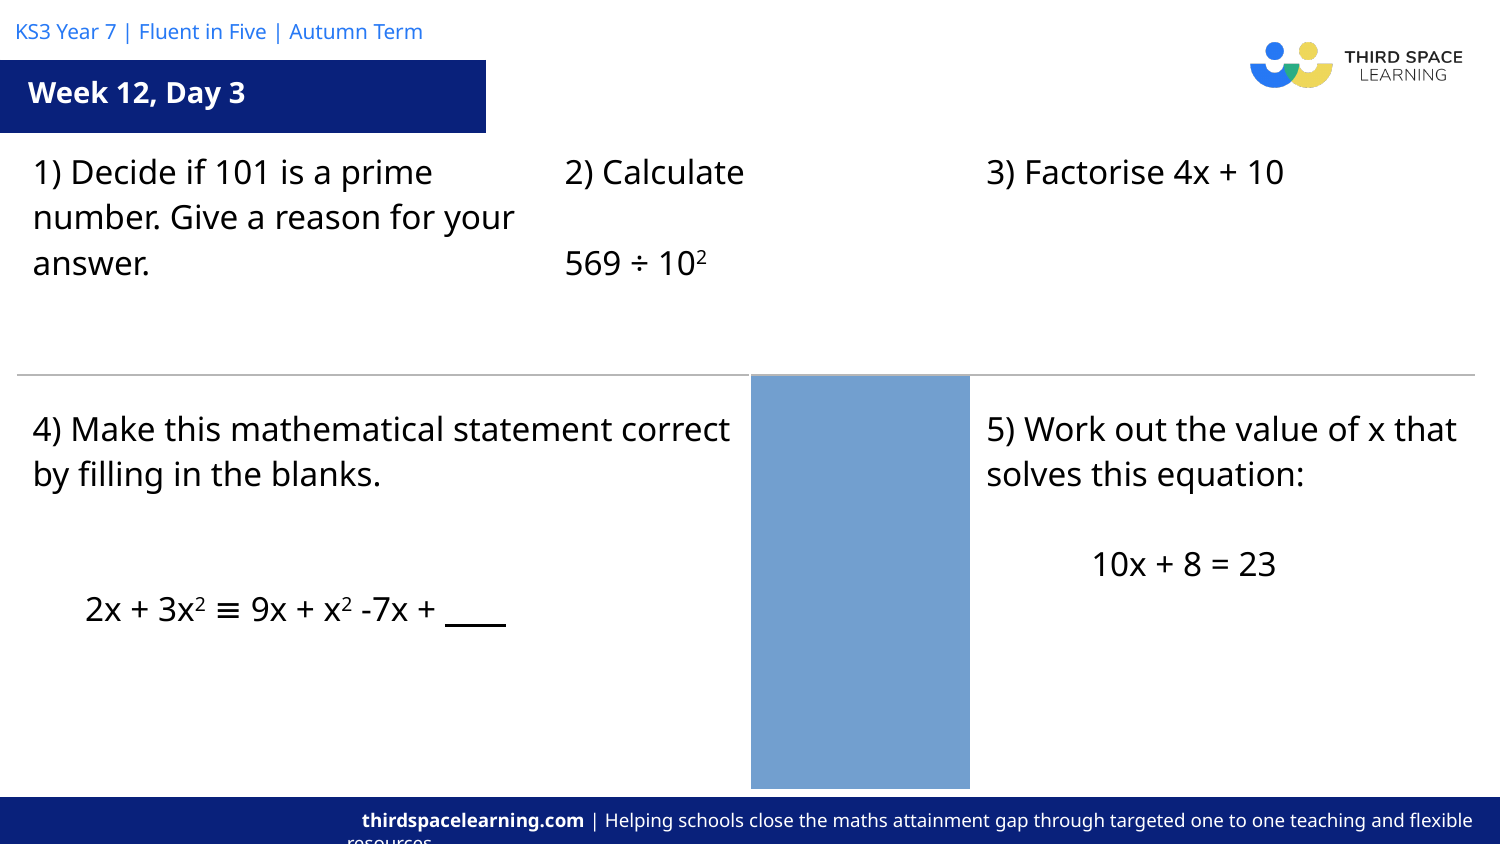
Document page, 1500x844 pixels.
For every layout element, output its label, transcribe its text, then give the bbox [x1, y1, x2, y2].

table_header 3) Factorise 4x + 10 [972, 142, 1474, 374]
table_header 1) Decide if 101 is a prime number. Give a reason for your answer. [19, 142, 549, 374]
table_cell 5) Work out the value of x that solves this equation: 10x + 8 = 23 [972, 376, 1474, 788]
text_box Week 12, Day 3 [13, 59, 383, 125]
table_header 2) Calculate 569 ÷ 102 [550, 142, 970, 374]
table_cell 4) Make this mathematical statement correct by filling in the blanks. 2x + 3x2 ≡ 9x + x2 -7x + . [19, 376, 749, 788]
picture [1250, 33, 1465, 99]
